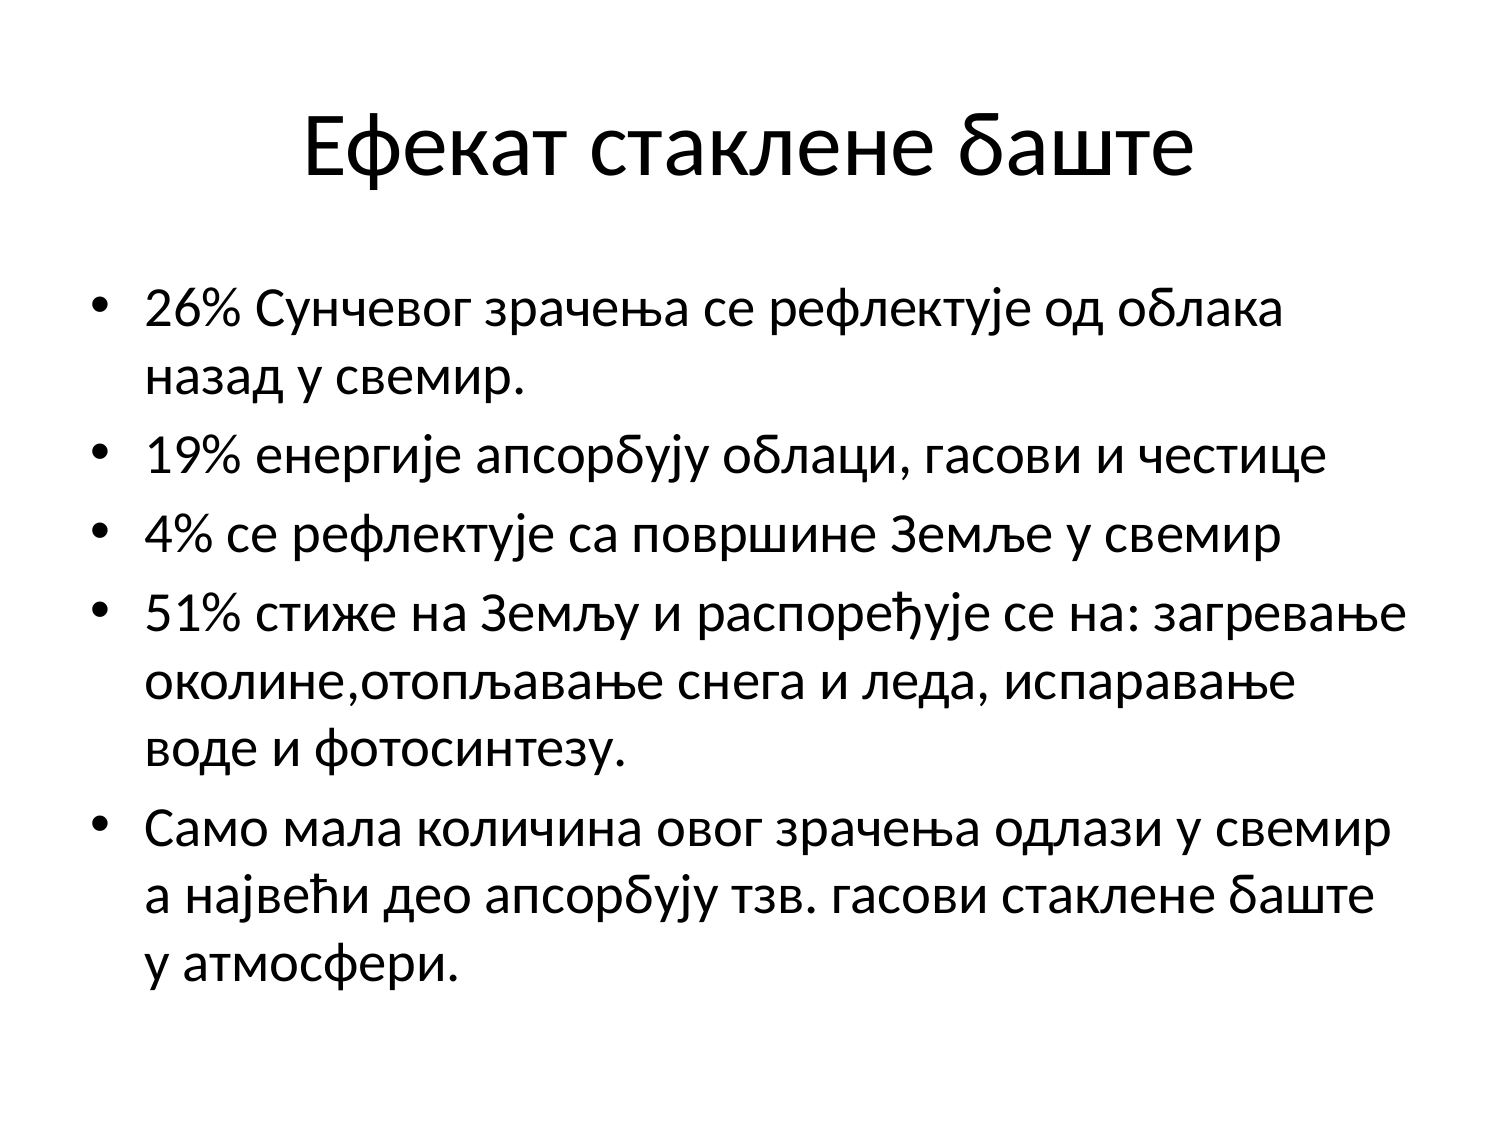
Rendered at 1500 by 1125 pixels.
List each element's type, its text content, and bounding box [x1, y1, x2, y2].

title Ефекат стаклене баште [75, 45, 1425, 233]
list 26% Сунчевог зрачења се рефлектује од облака назад у свемир. 19% енергије апсорбују облаци, гасови и честице 4% се рефлектује са површине Земље у свемир 51% стиже на Земљу и распоређује се на: загревање околине,отопљавање снега и леда, испаравање воде и фотосинтезу. Само мала количина овог зрачења одлази у свемир а највећи део апсорбују тзв. гасови стаклене баште у атмосфери. [75, 262, 1425, 1005]
